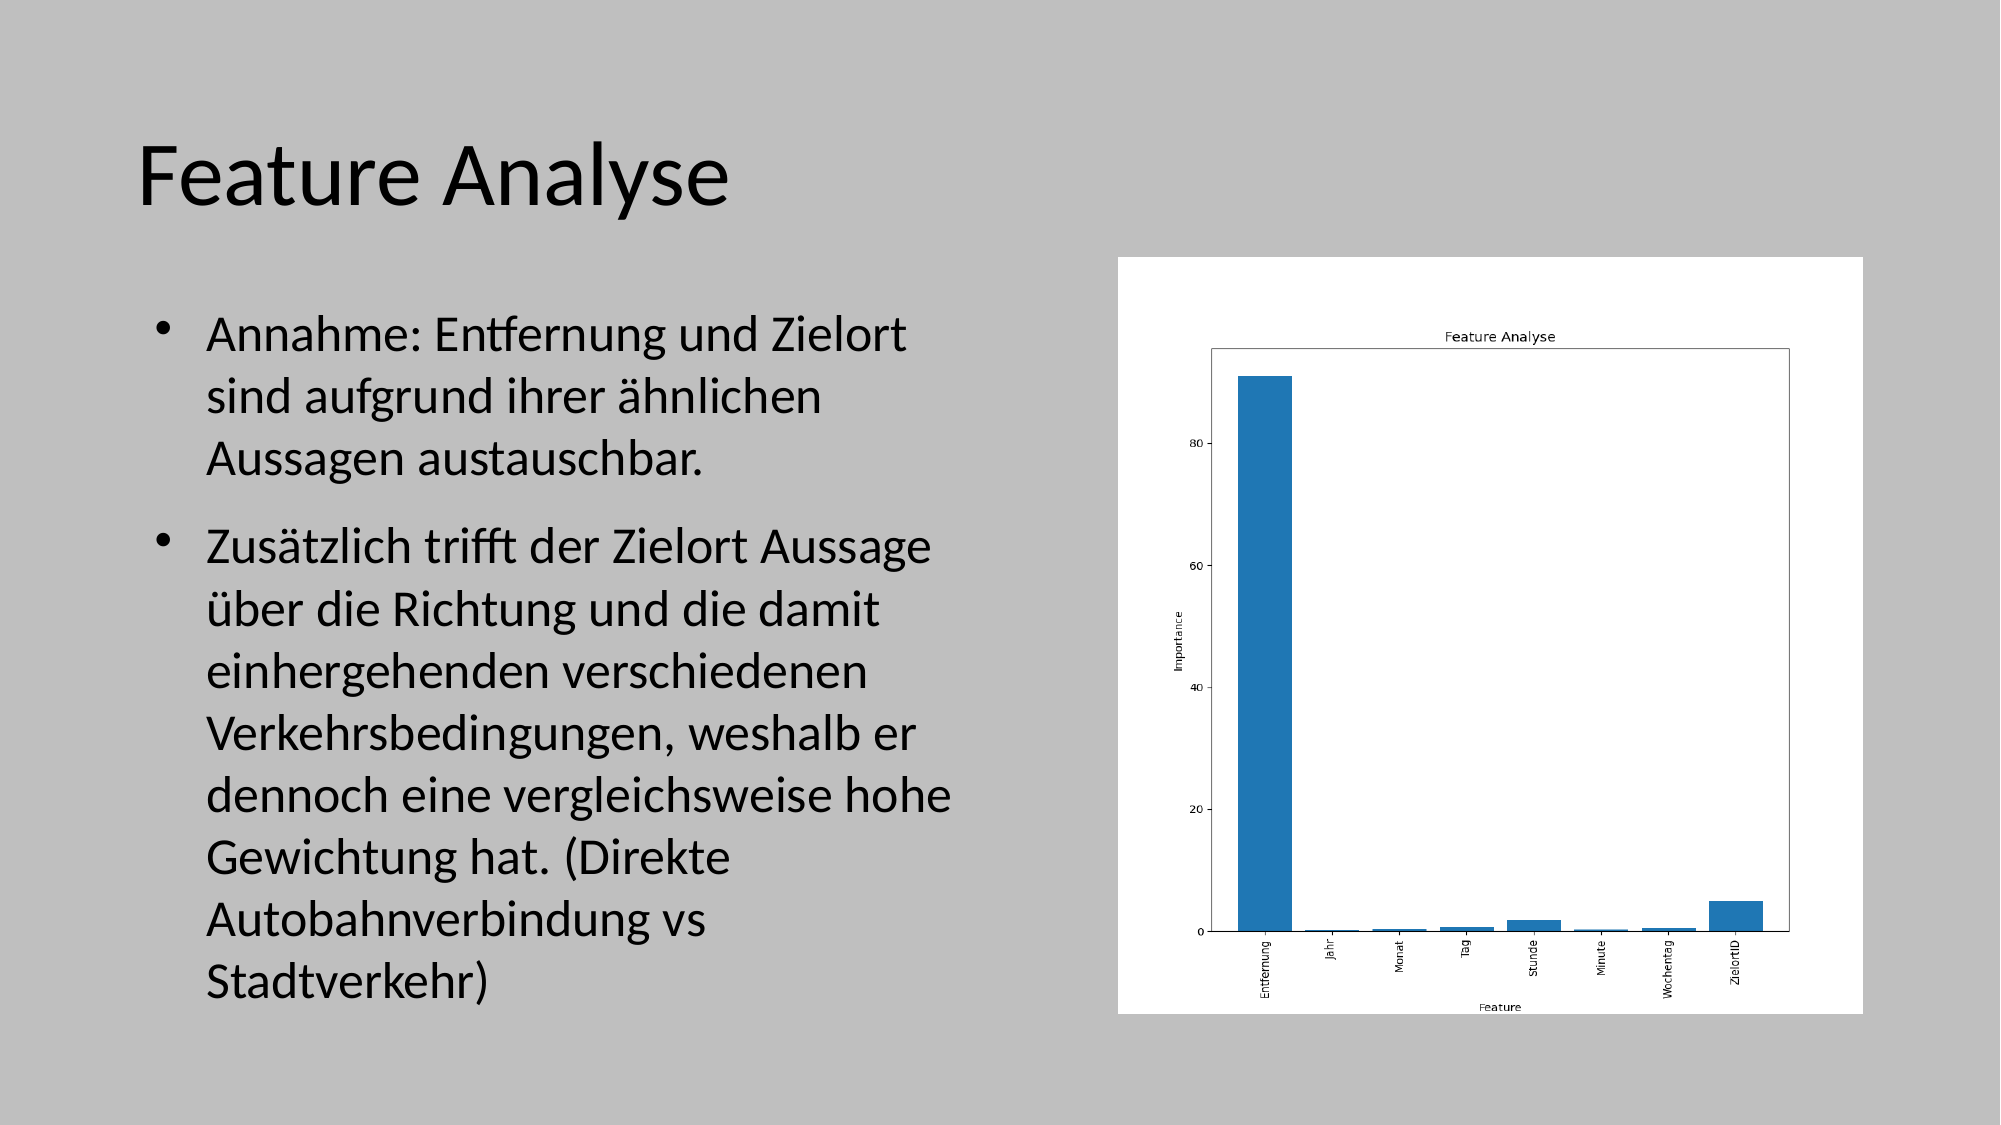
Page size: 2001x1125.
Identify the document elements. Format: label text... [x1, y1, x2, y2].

text_box Annahme: Entfernung und Zielort sind aufgrund ihrer ähnlichen Aussagen austauschbar. Zusätzlich trifft der Zielort Aussage über die Richtung und die damit einhergehenden verschiedenen Verkehrsbedingungen, weshalb er dennoch eine vergleichsweise hohe Gewichtung hat. (Direkte Autobahnverbindung vs Stadtverkehr) [137, 299, 980, 1014]
picture [1118, 257, 1863, 1014]
text_box Feature Analyse [137, 59, 1863, 278]
